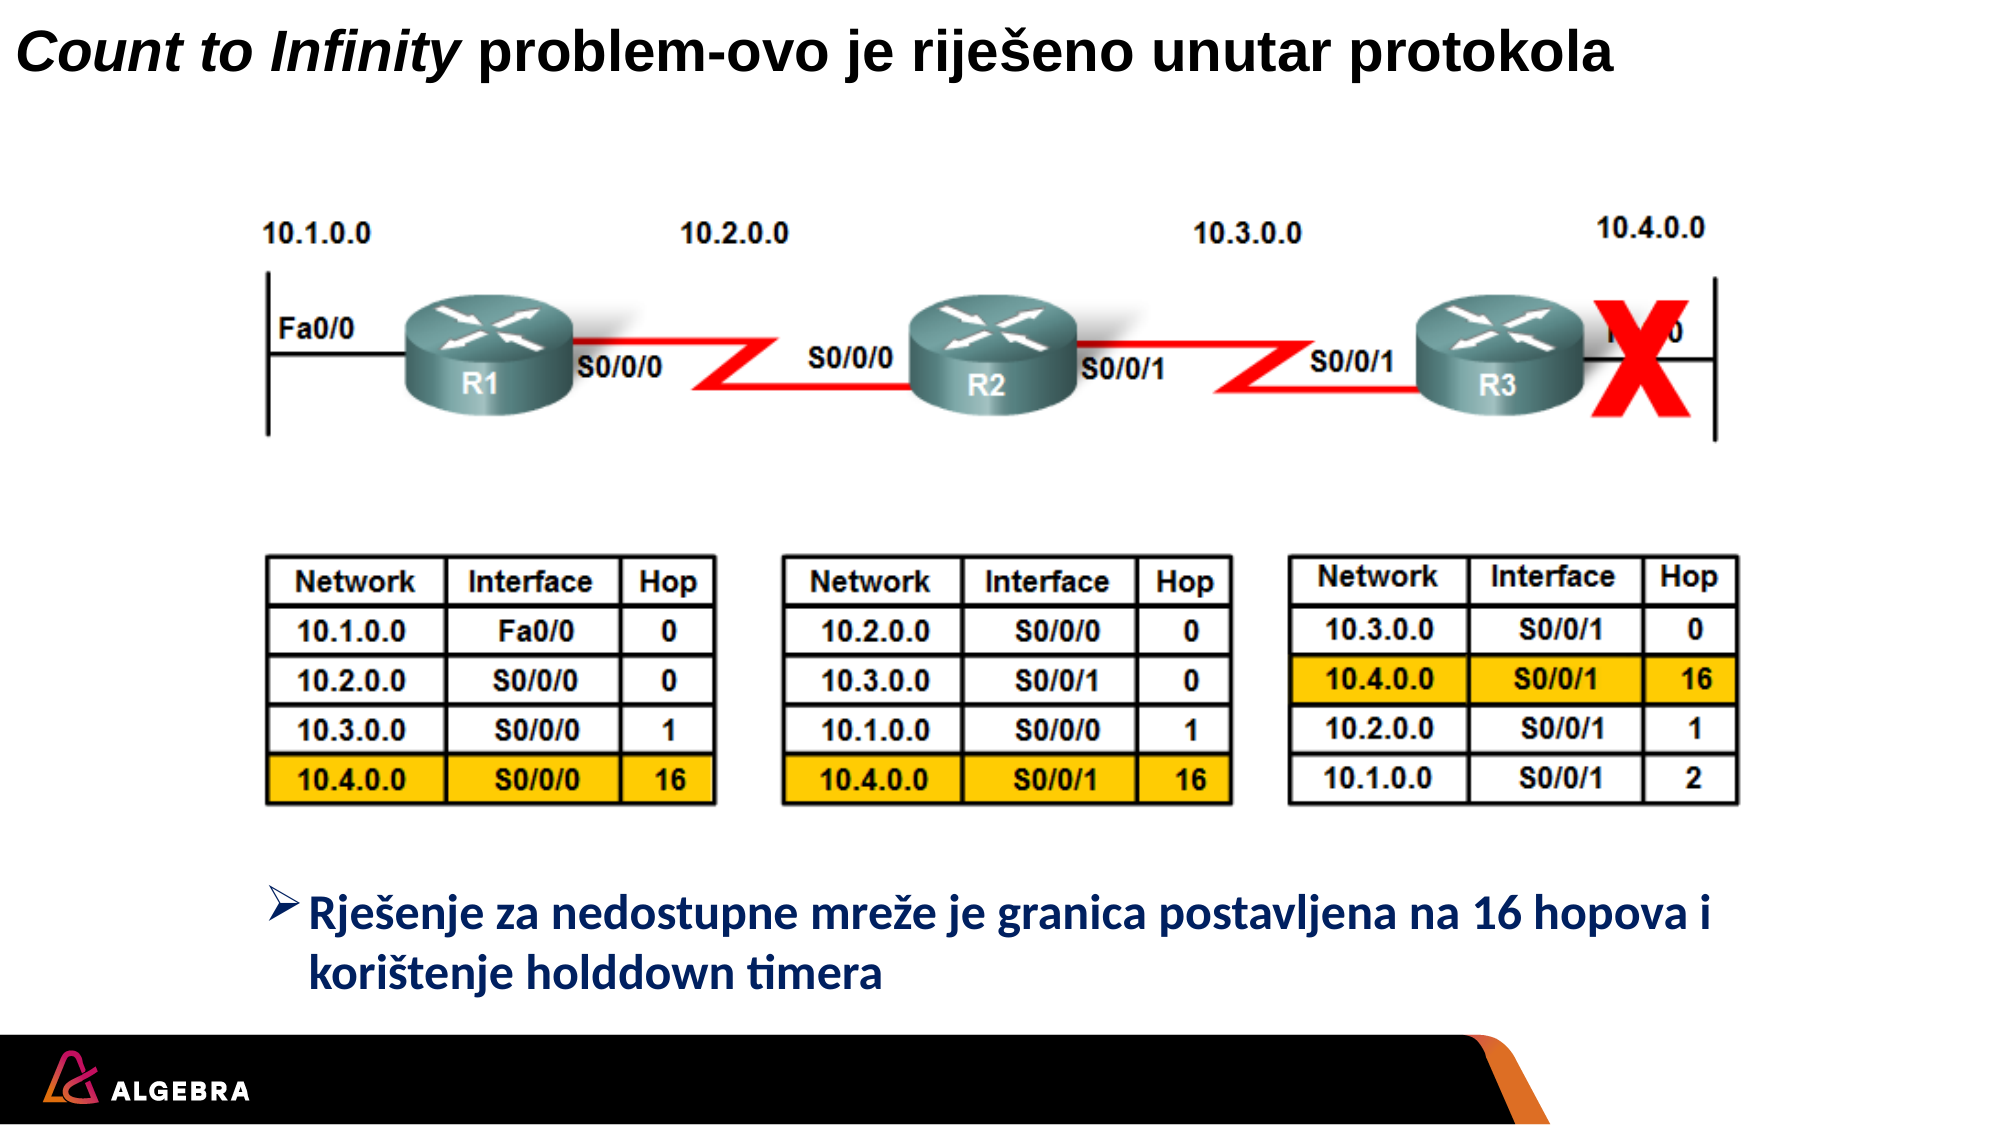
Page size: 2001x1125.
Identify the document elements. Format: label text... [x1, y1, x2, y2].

picture [0, 1034, 1733, 1125]
text_box Rješenje za nedostupne mreže je granica postavljena na 16 hopova i korištenje holddown timera [249, 872, 1750, 1007]
text_box Count to Infinity problem-ovo je riješeno unutar protokola [0, 0, 1782, 107]
picture [249, 198, 1750, 820]
